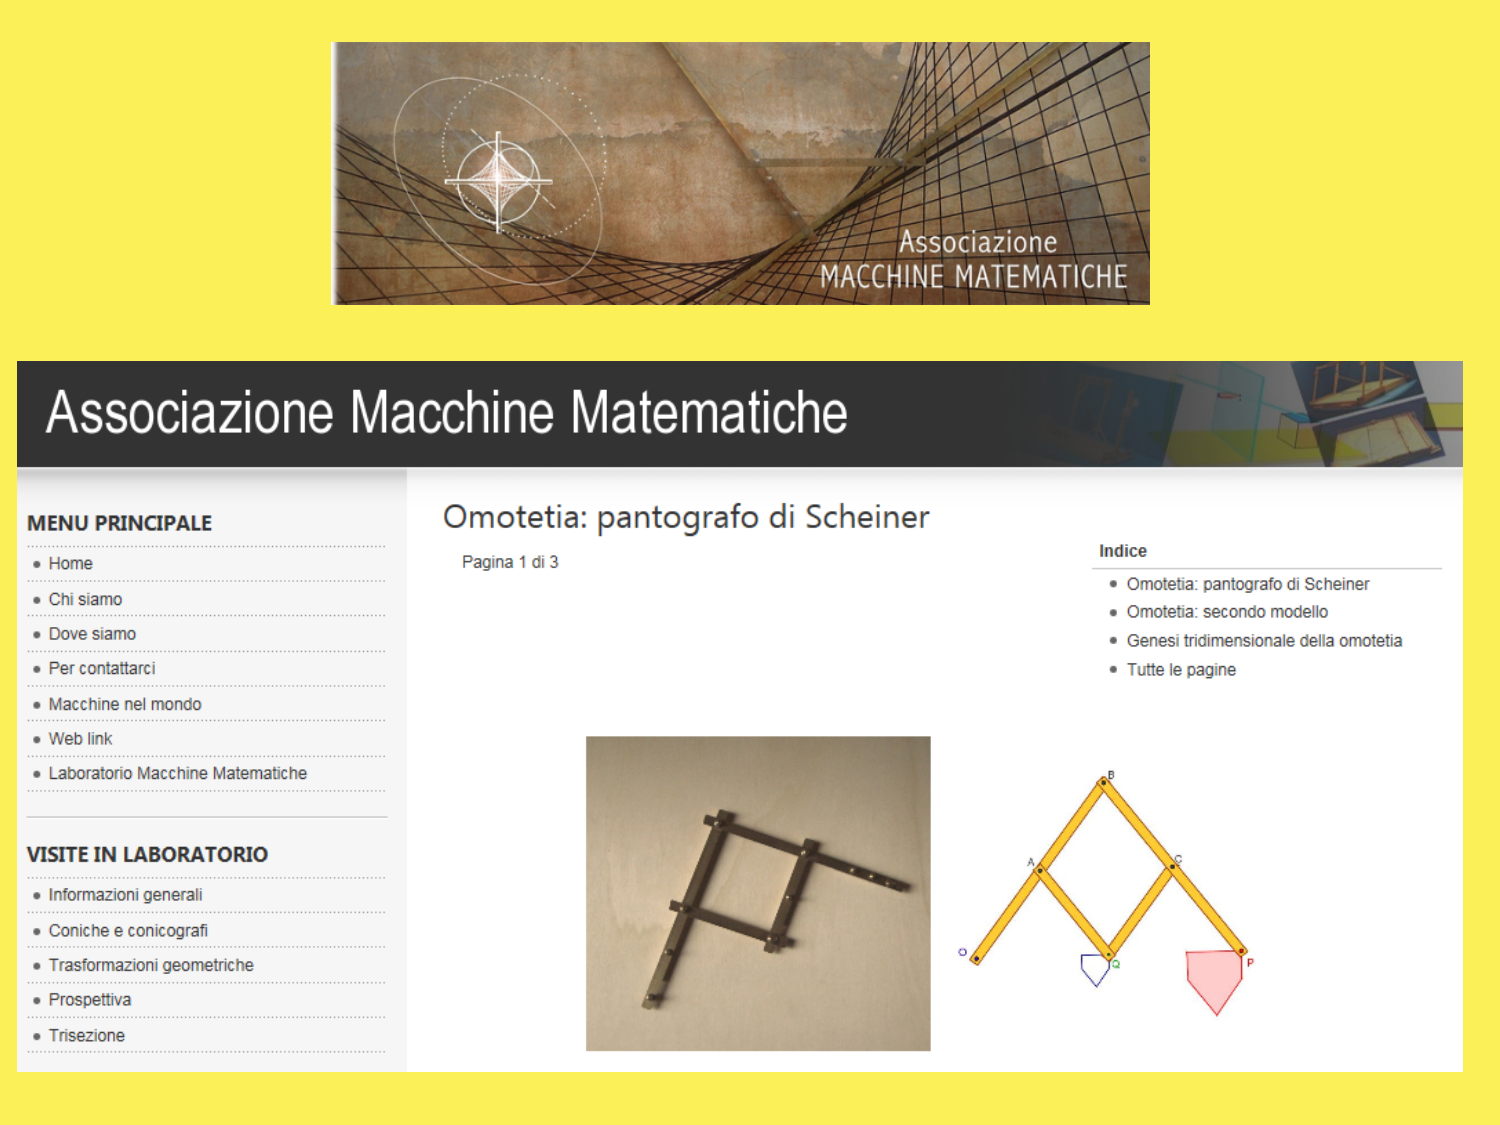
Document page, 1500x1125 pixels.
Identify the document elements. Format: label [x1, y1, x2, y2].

picture [330, 42, 1150, 305]
picture [17, 361, 1463, 1072]
